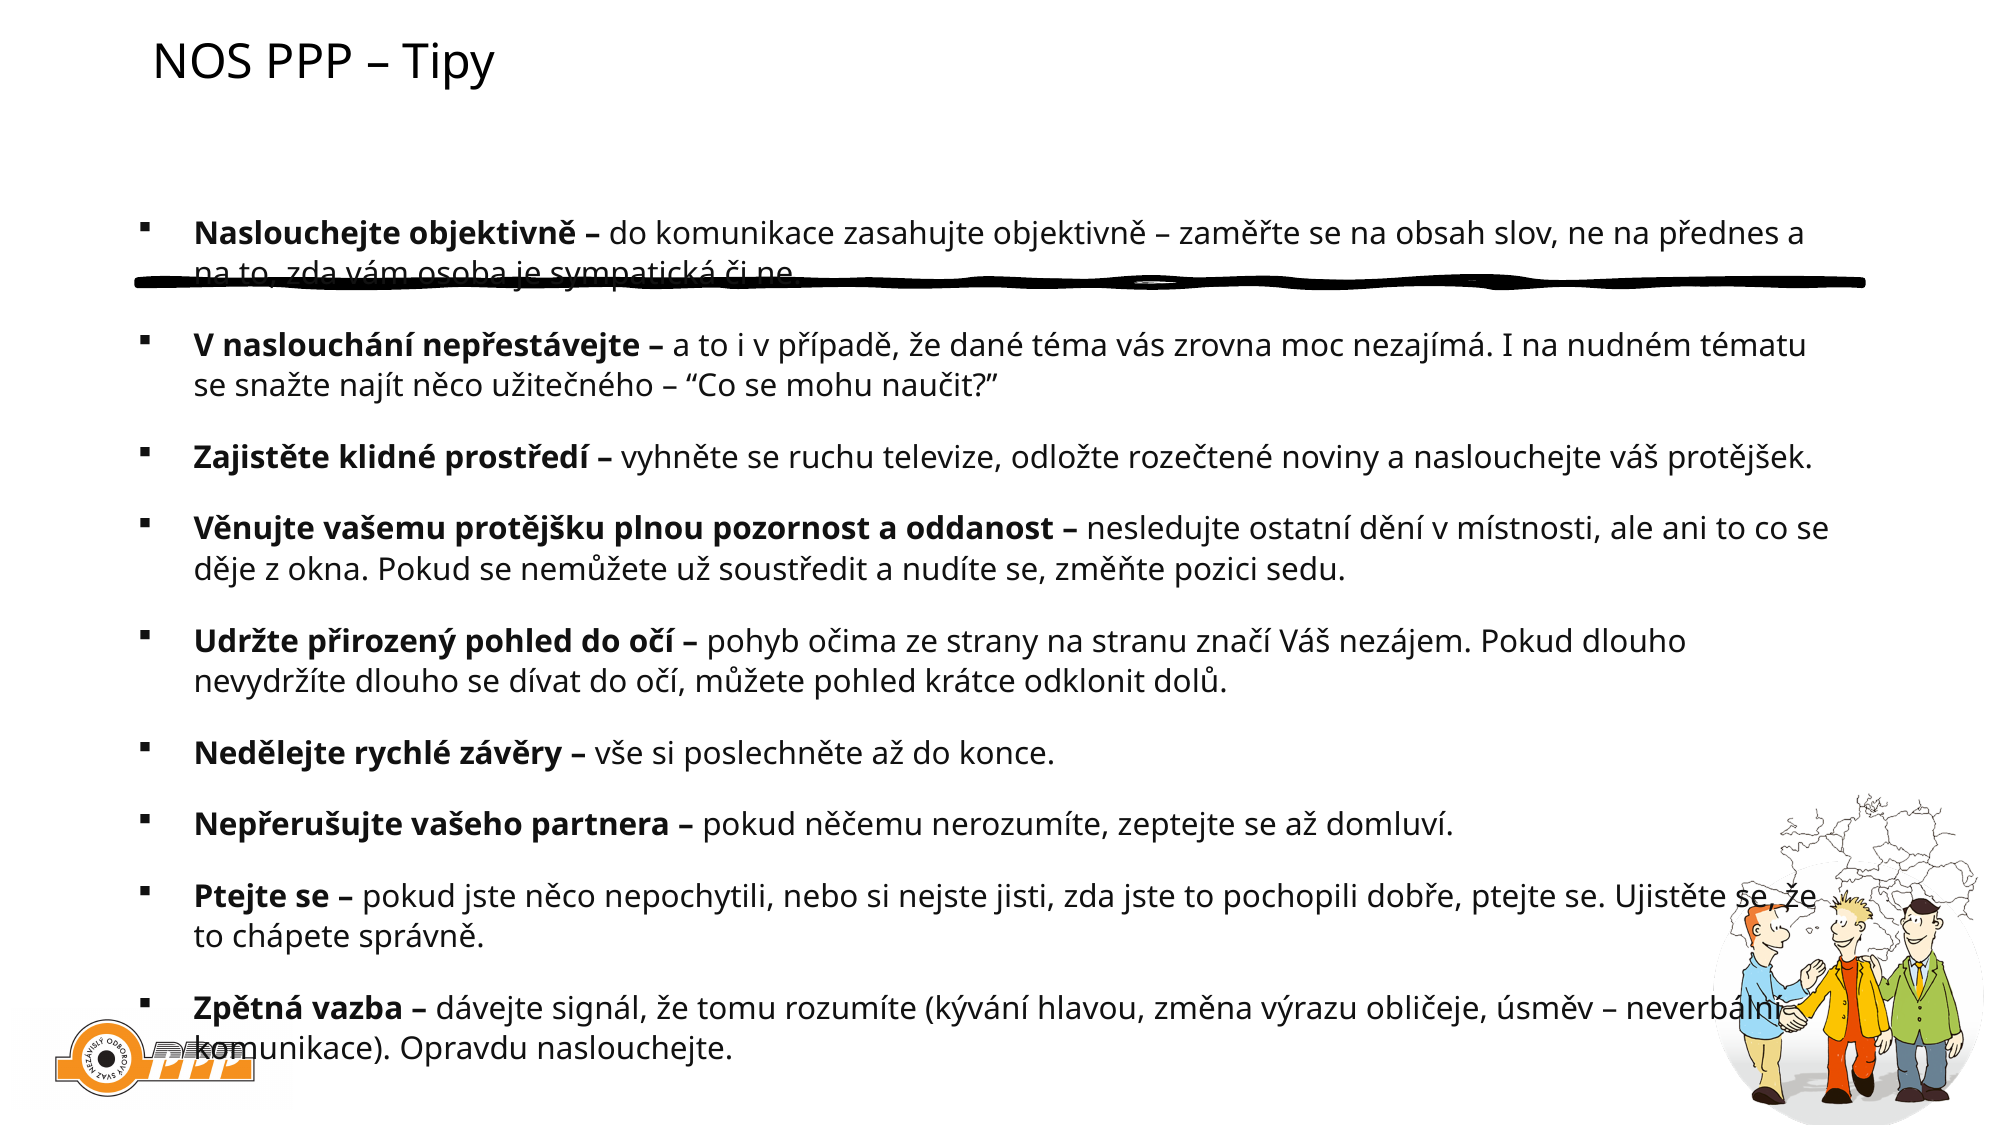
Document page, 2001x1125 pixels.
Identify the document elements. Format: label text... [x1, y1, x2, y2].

picture [11, 1008, 293, 1110]
picture [1707, 788, 1989, 1125]
list Naslouchejte objektivně – do komunikace zasahujte objektivně – zaměřte se na obsah slov, ne na přednes a na to, zda vám osoba je sympatická či ne. V naslouchání nepřestávejte – a to i v případě, že dané téma vás zrovna moc nezajímá. I na nudném tématu se snažte najít něco užitečného – “Co se mohu naučit?” Zajistěte klidné prostředí – vyhněte se ruchu televize, odložte rozečtené noviny a naslouchejte váš protějšek. Věnujte vašemu protějšku plnou pozornost a oddanost – nesledujte ostatní dění v místnosti, ale ani to co se děje z okna. Pokud se nemůžete už soustředit a nudíte se, změňte pozici sedu. Udržte přirozený pohled do očí – pohyb očima ze strany na stranu značí Váš nezájem. Pokud dlouho nevydržíte dlouho se dívat do očí, můžete pohled krátce odklonit dolů. Nedělejte rychlé závěry – vše si poslechněte až do konce. Nepřerušujte vašeho partnera – pokud něčemu nerozumíte, zeptejte se až domluví. Ptejte se – pokud jste něco nepochytili, nebo si nejste jisti, zda jste to pochopili dobře, ptejte se. Ujistěte se, že to chápete správně. Zpětná vazba – dávejte signál, že tomu rozumíte (kývání hlavou, změna výrazu obličeje, úsměv – neverbální komunikace). Opravdu naslouchejte. [123, 133, 1848, 1080]
title NOS PPP – Tipy [137, 22, 1747, 97]
